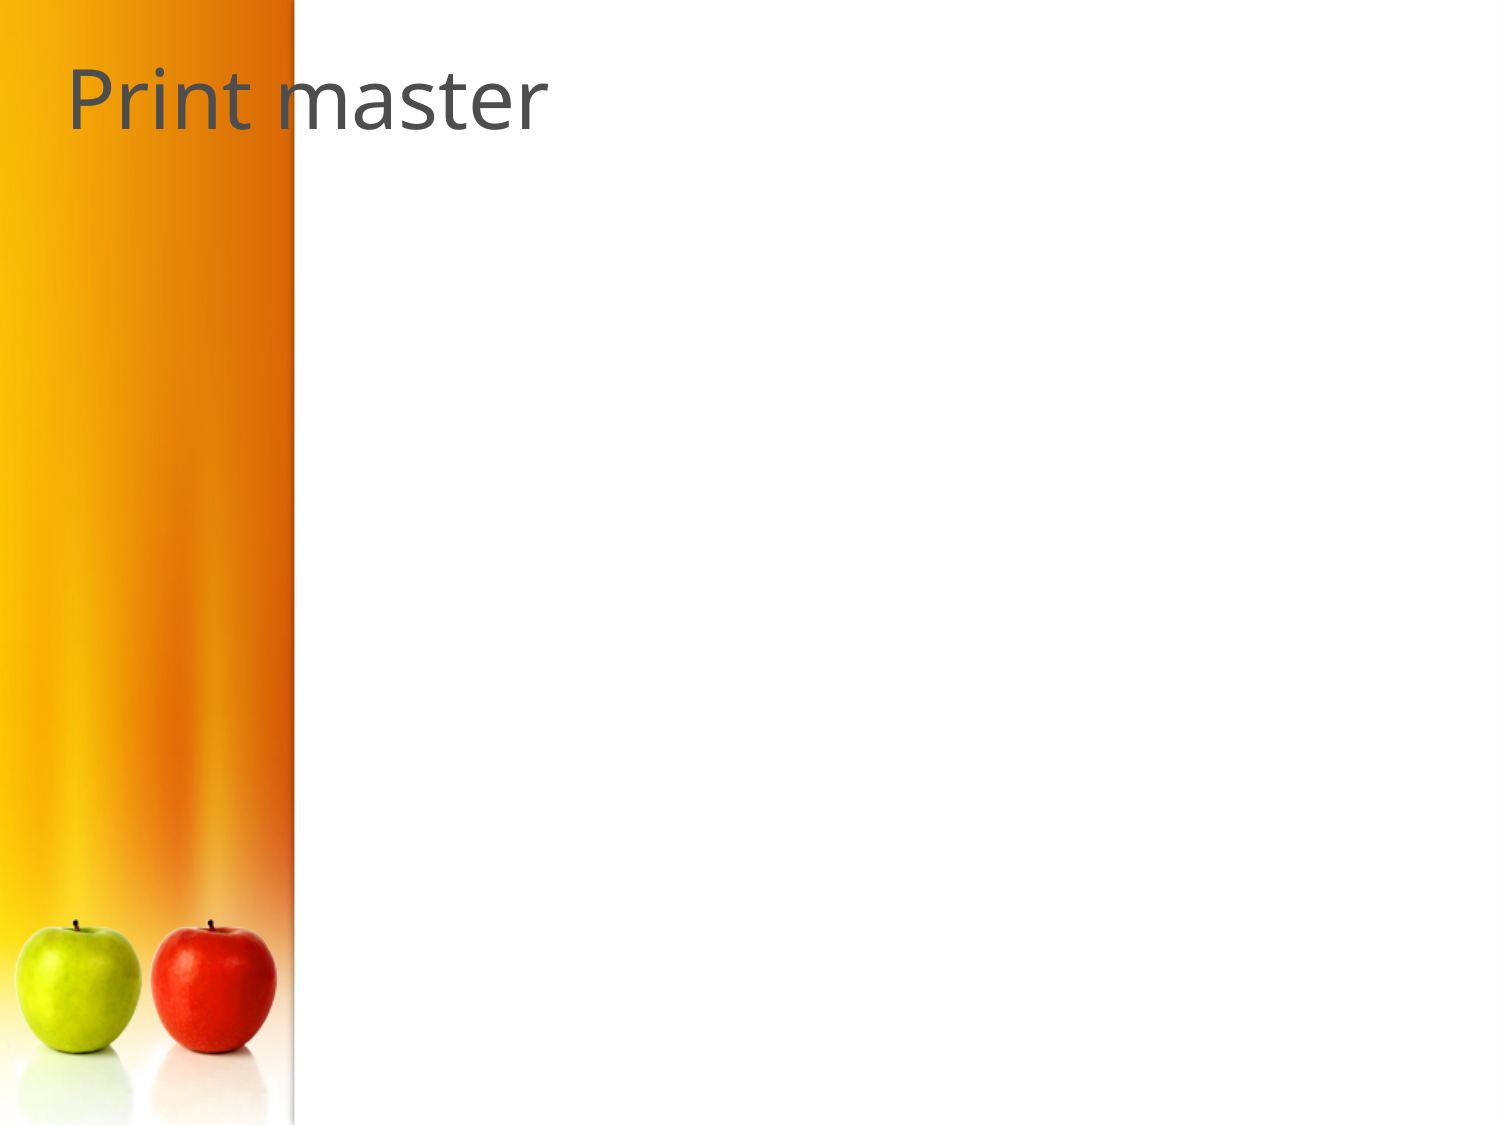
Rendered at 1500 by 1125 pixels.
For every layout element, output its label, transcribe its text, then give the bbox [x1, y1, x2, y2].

list [187, 212, 1388, 938]
picture [0, 0, 1500, 1125]
title Print master [50, 37, 1400, 155]
